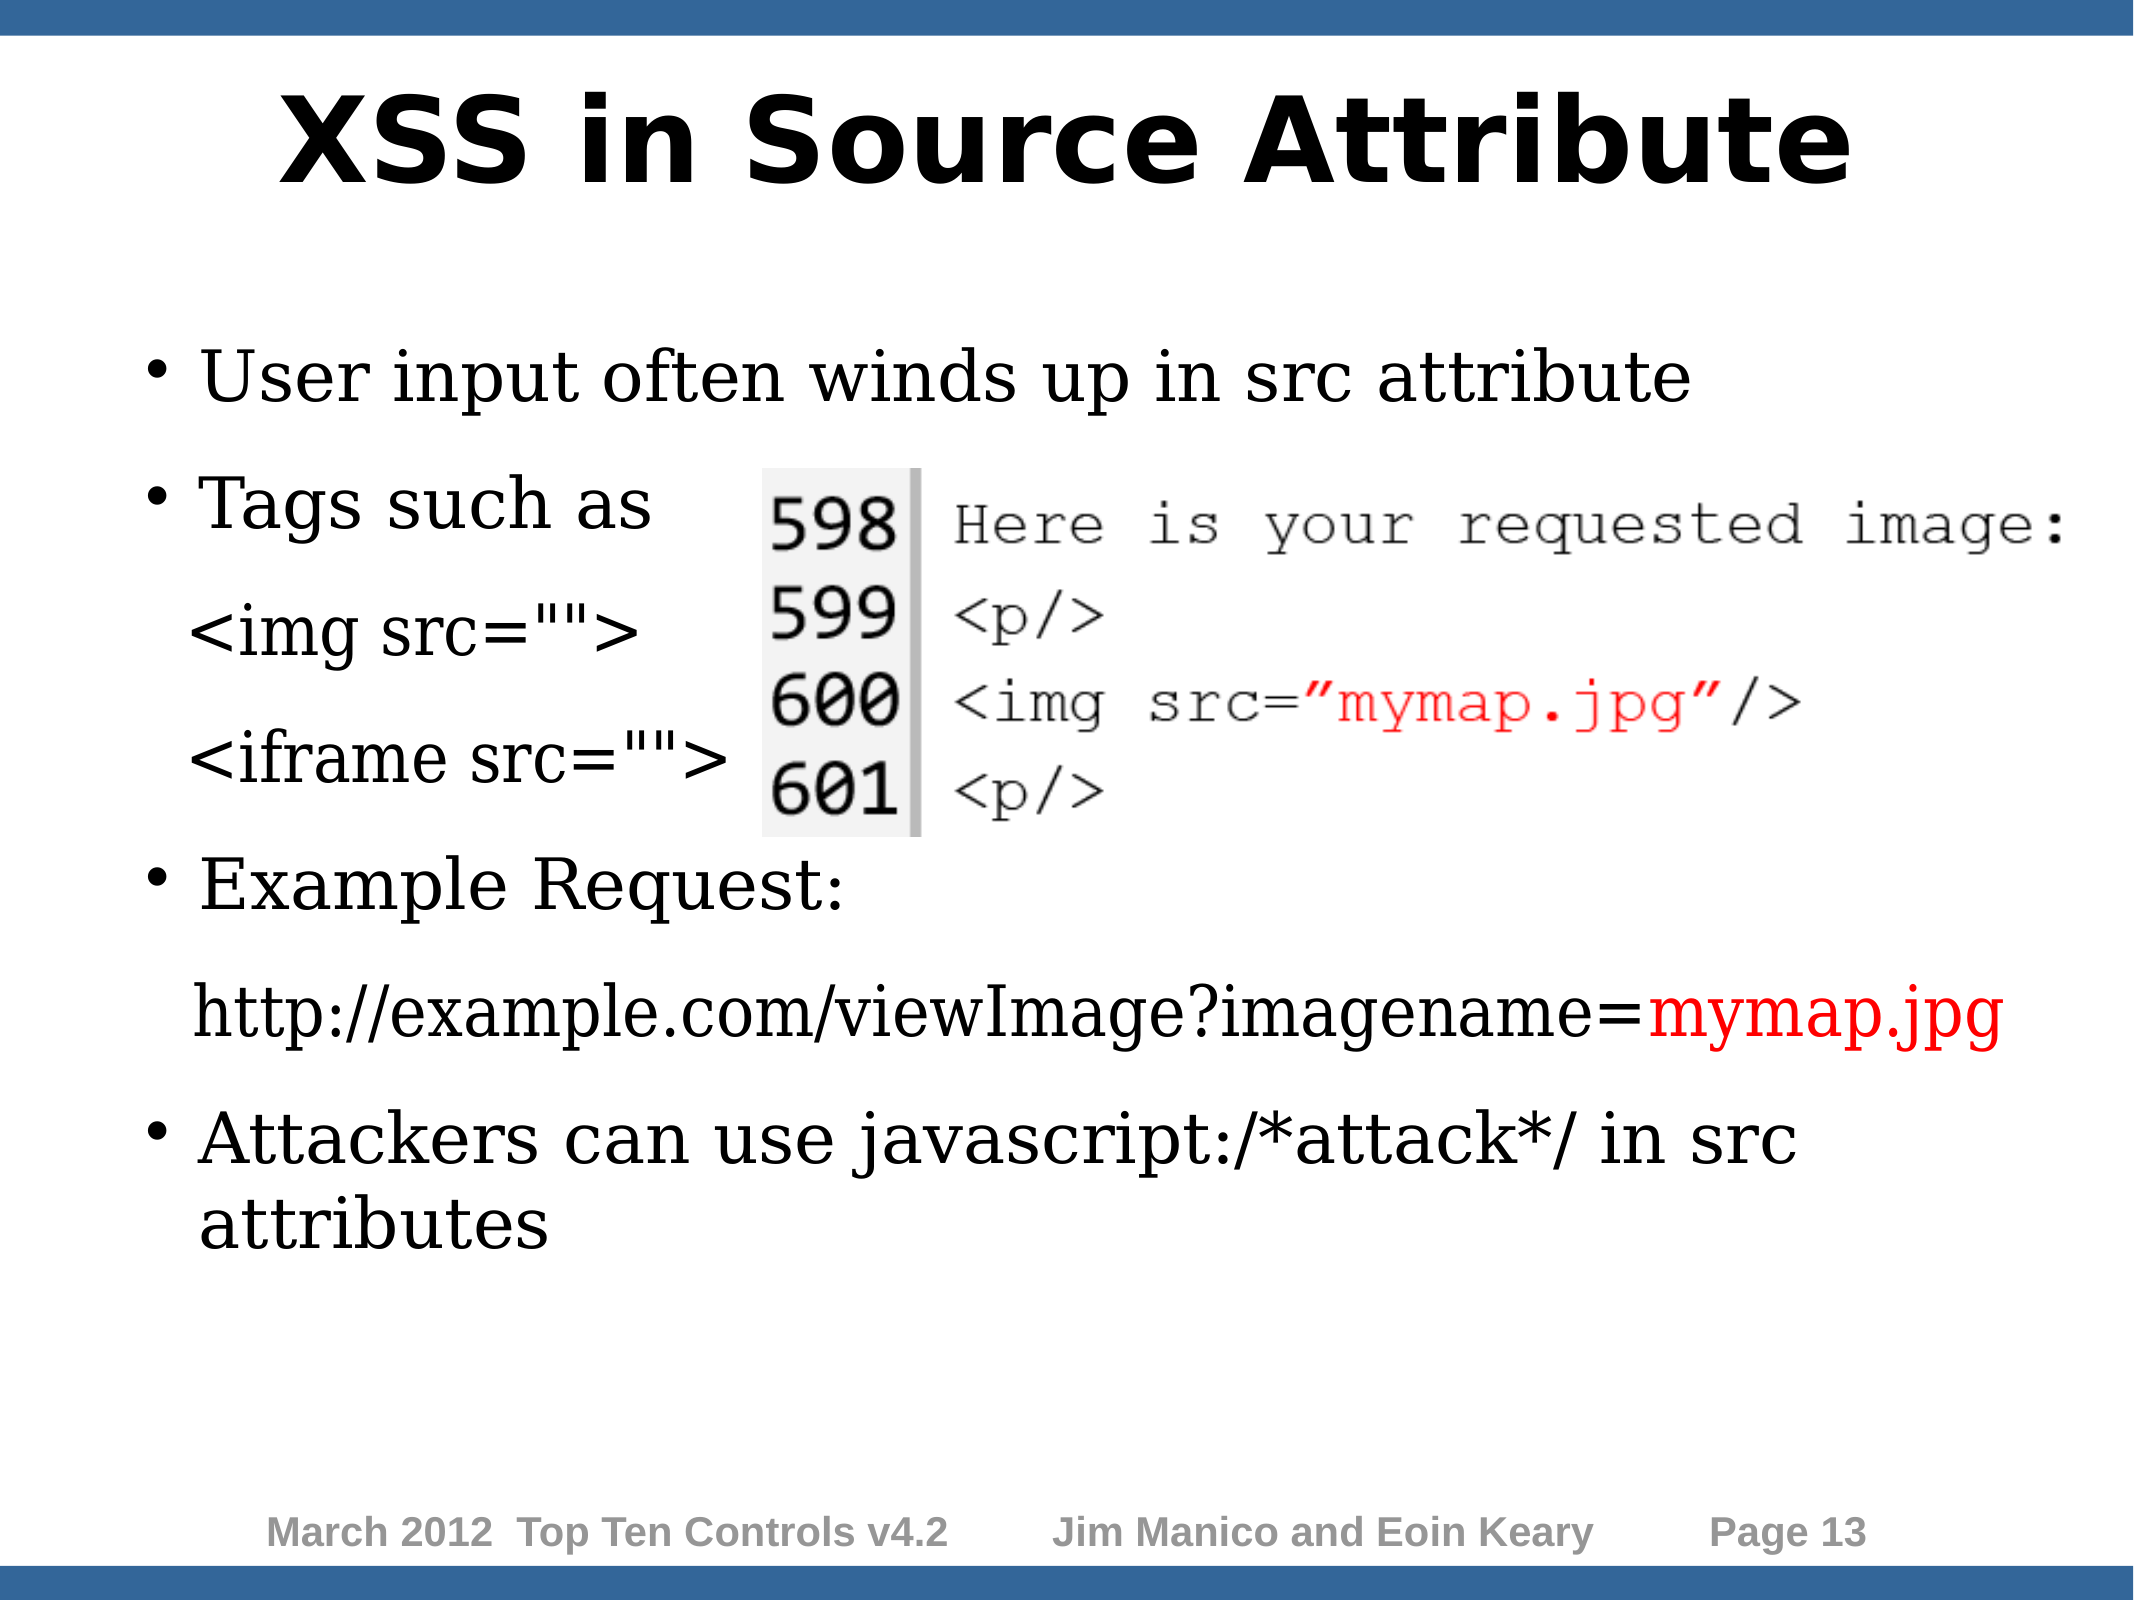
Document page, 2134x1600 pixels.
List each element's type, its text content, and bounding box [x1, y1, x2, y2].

text_box User input often winds up in src attribute Tags such as <img src=""> <iframe src=""> Example Request: http://example.com/viewImage?imagename=mymap.jpg Attackers can use javascript:/*attack*/ in src attributes [106, 320, 2027, 1494]
picture [762, 468, 2134, 837]
text_box XSS in Source Attribute [53, 53, 2080, 320]
